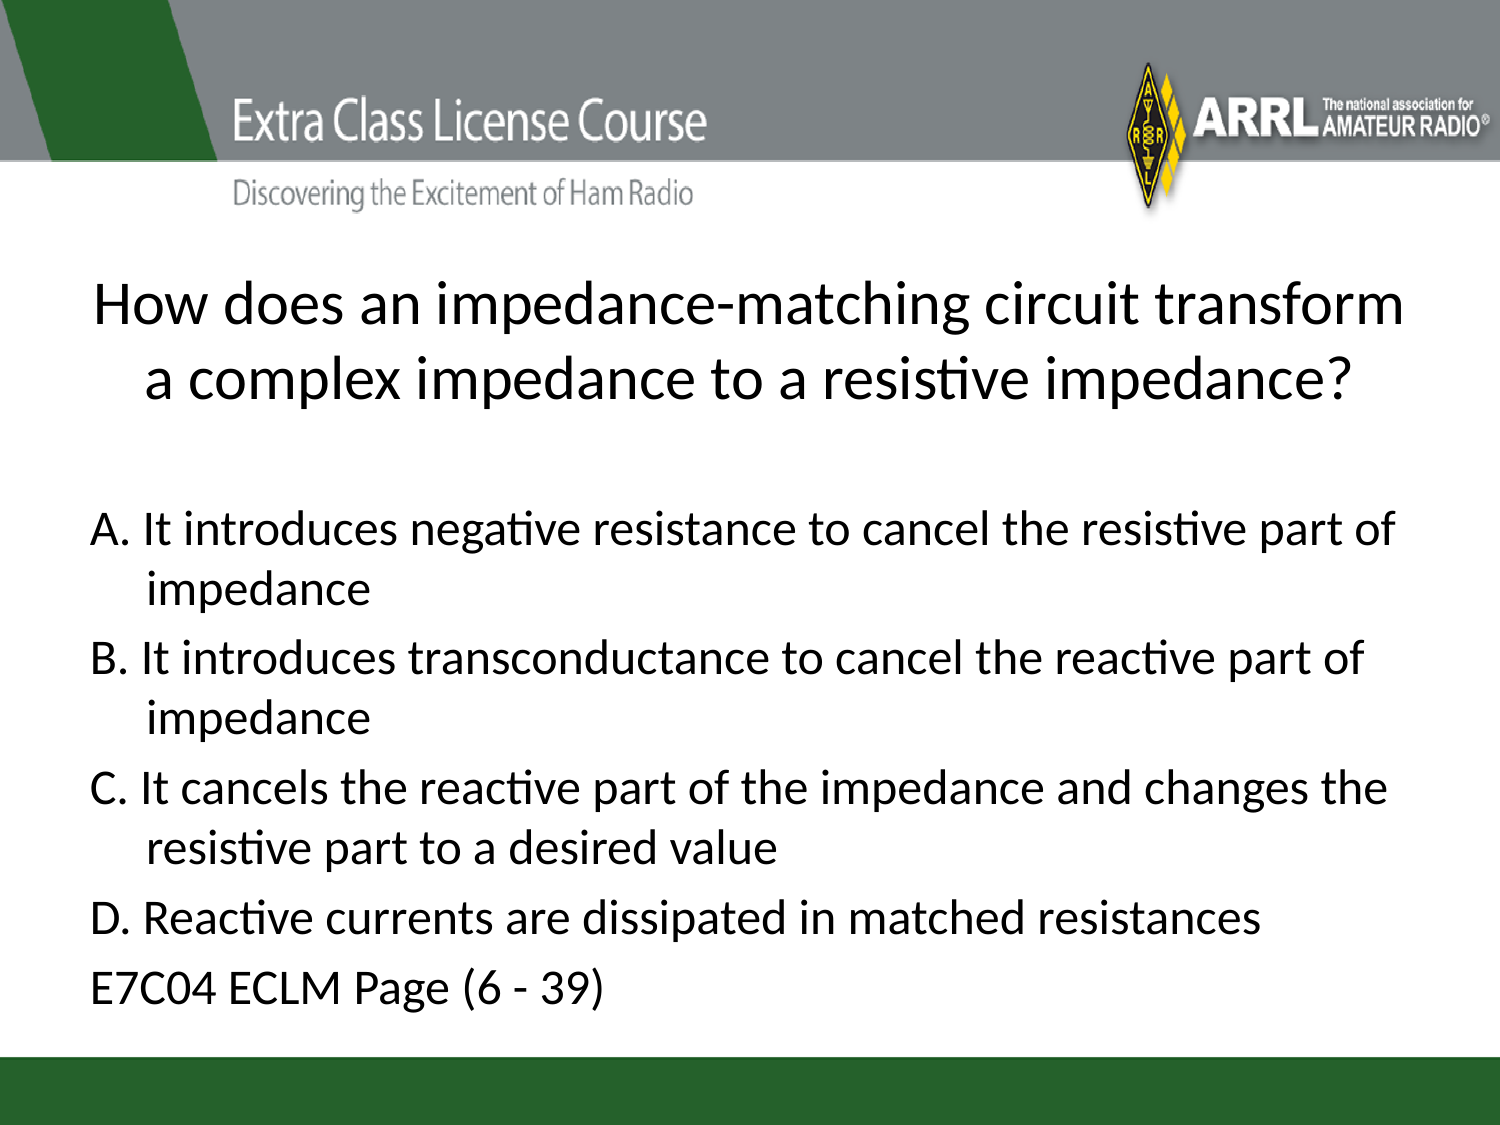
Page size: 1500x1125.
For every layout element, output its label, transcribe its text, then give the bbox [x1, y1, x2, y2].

list A. It introduces negative resistance to cancel the resistive part of impedance B. It introduces transconductance to cancel the reactive part of impedance C. It cancels the reactive part of the impedance and changes the resistive part to a desired value D. Reactive currents are dissipated in matched resistances E7C04 ECLM Page (6 - 39) [75, 487, 1425, 1005]
title How does an impedance-matching circuit transform a complex impedance to a resistive impedance? [75, 254, 1425, 435]
picture [0, 0, 1500, 1125]
